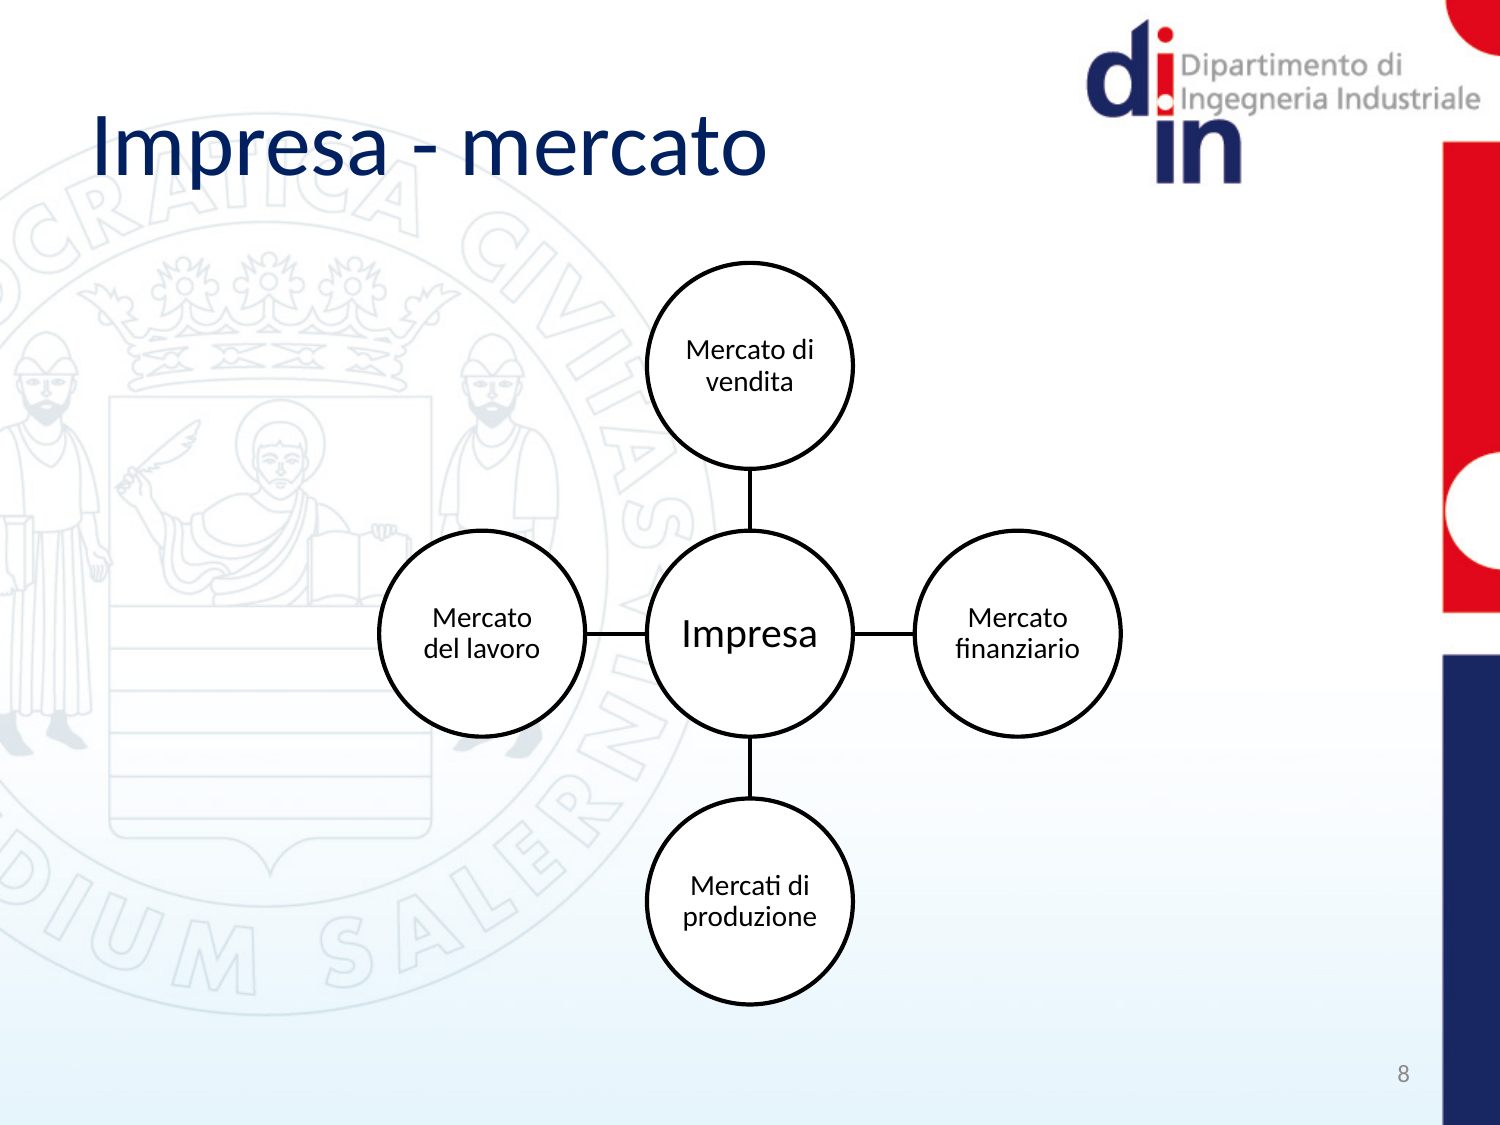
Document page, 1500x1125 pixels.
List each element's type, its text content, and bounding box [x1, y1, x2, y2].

title Impresa - mercato [74, 44, 1070, 233]
slide_number 8 [1257, 1042, 1425, 1103]
picture [0, 0, 1500, 1125]
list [74, 262, 1426, 1006]
